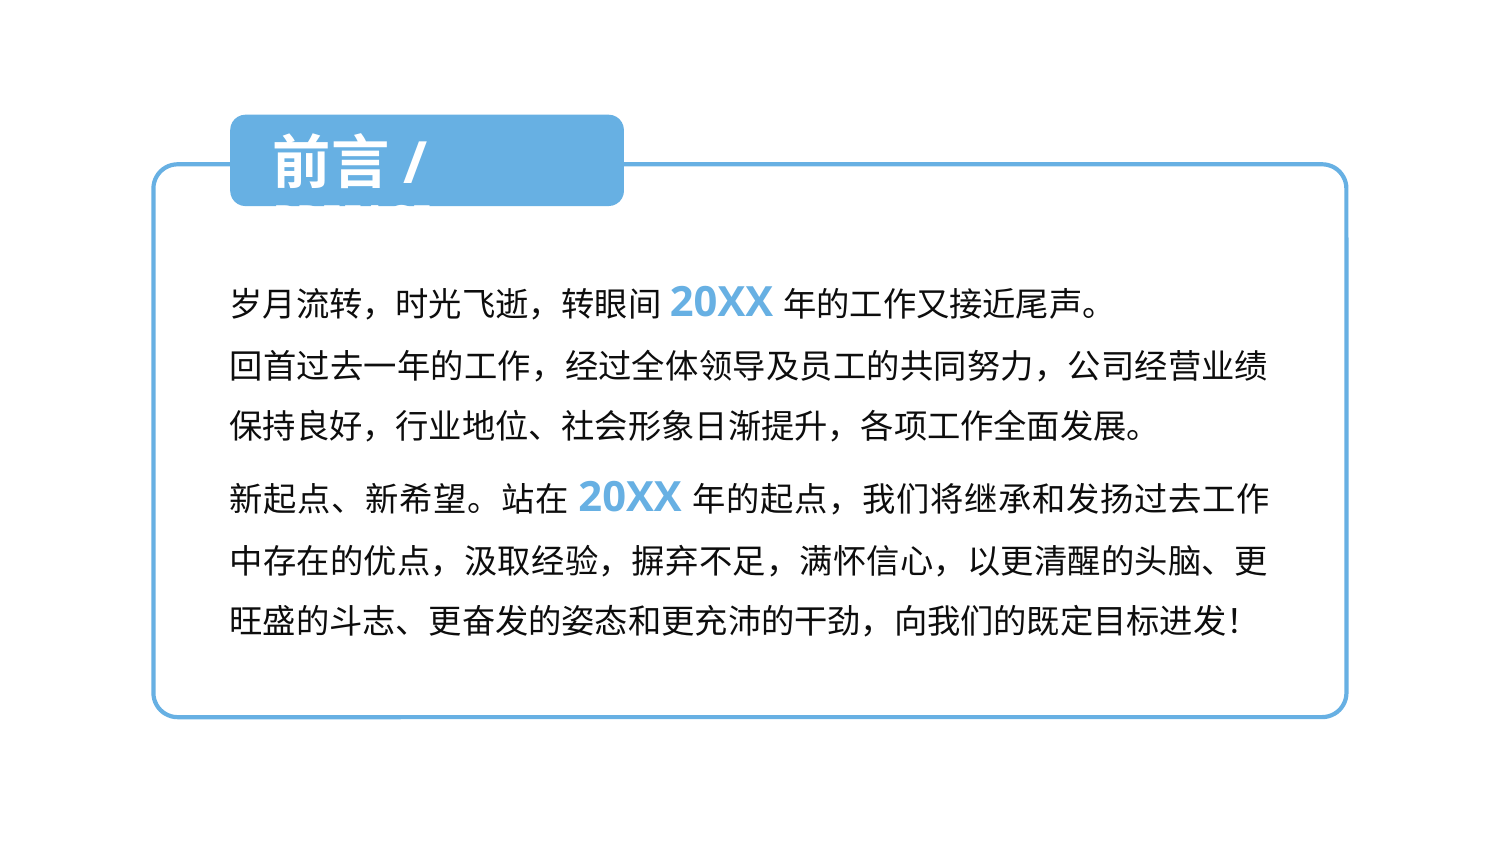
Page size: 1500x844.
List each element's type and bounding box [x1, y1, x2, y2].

text_box [151, 162, 1349, 720]
text_box [229, 114, 625, 207]
